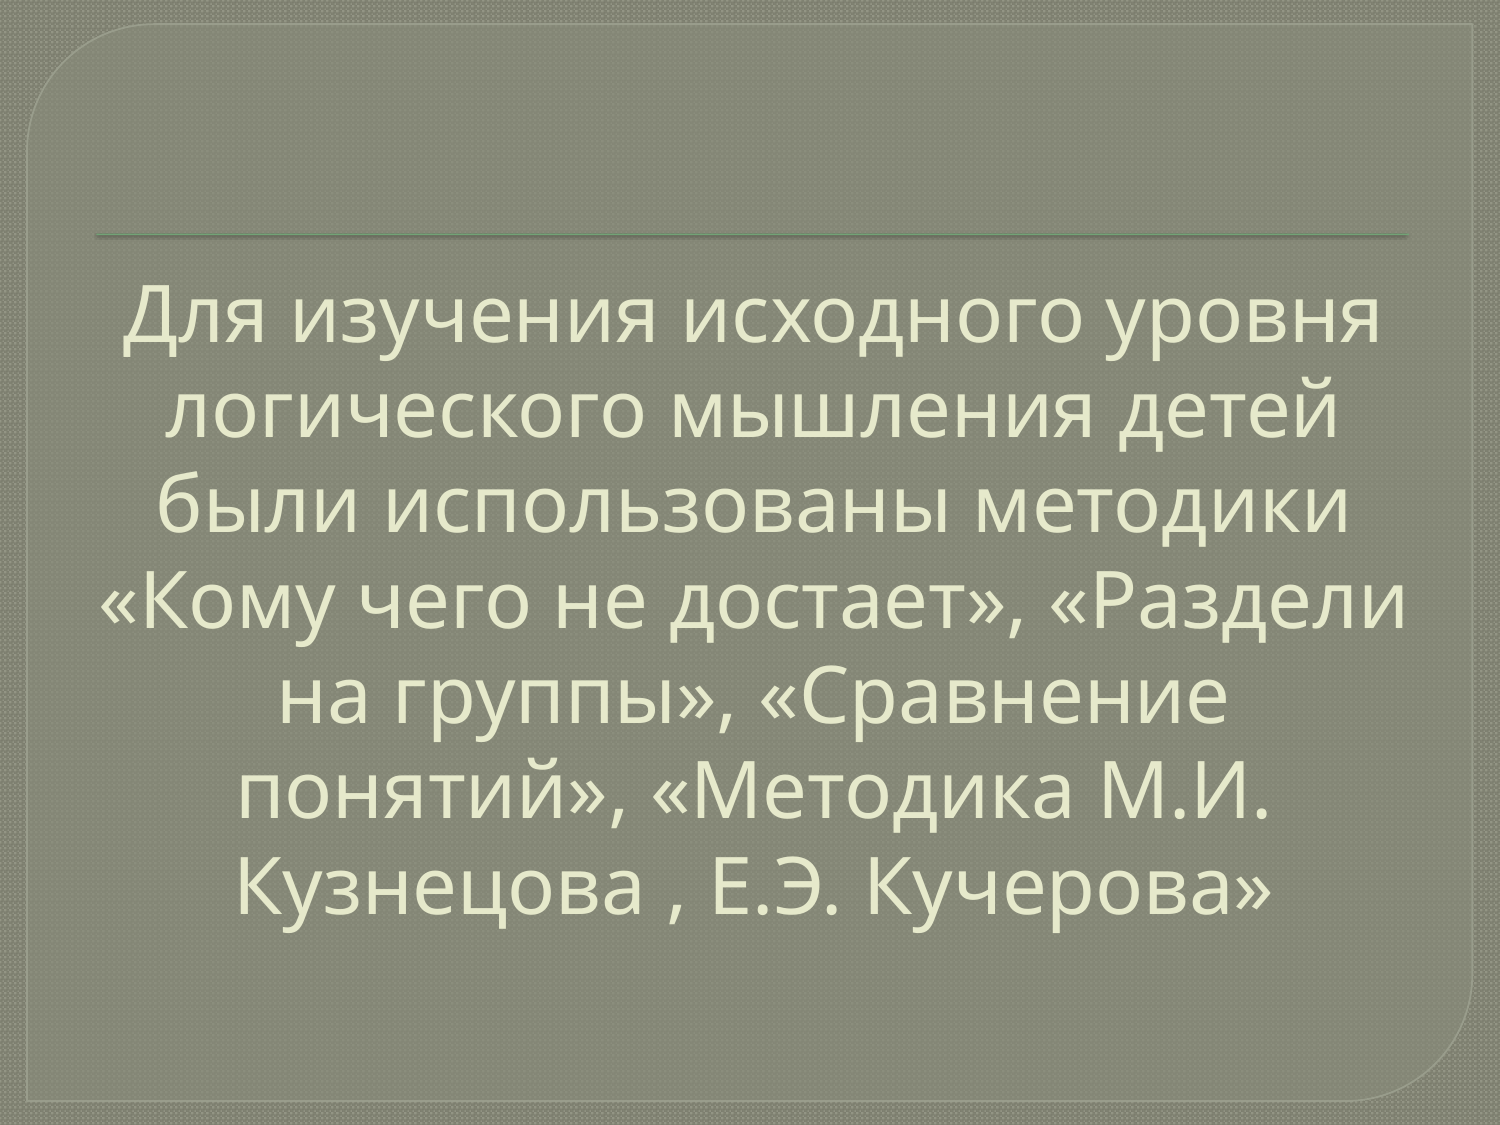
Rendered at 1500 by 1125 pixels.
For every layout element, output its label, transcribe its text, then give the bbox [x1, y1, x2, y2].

title Для изучения исходного уровня логического мышления детей были использованы методики «Кому чего не достает», «Раздели на группы», «Сравнение понятий», «Методика М.И. Кузнецова , Е.Э. Кучерова» [75, 164, 1425, 938]
